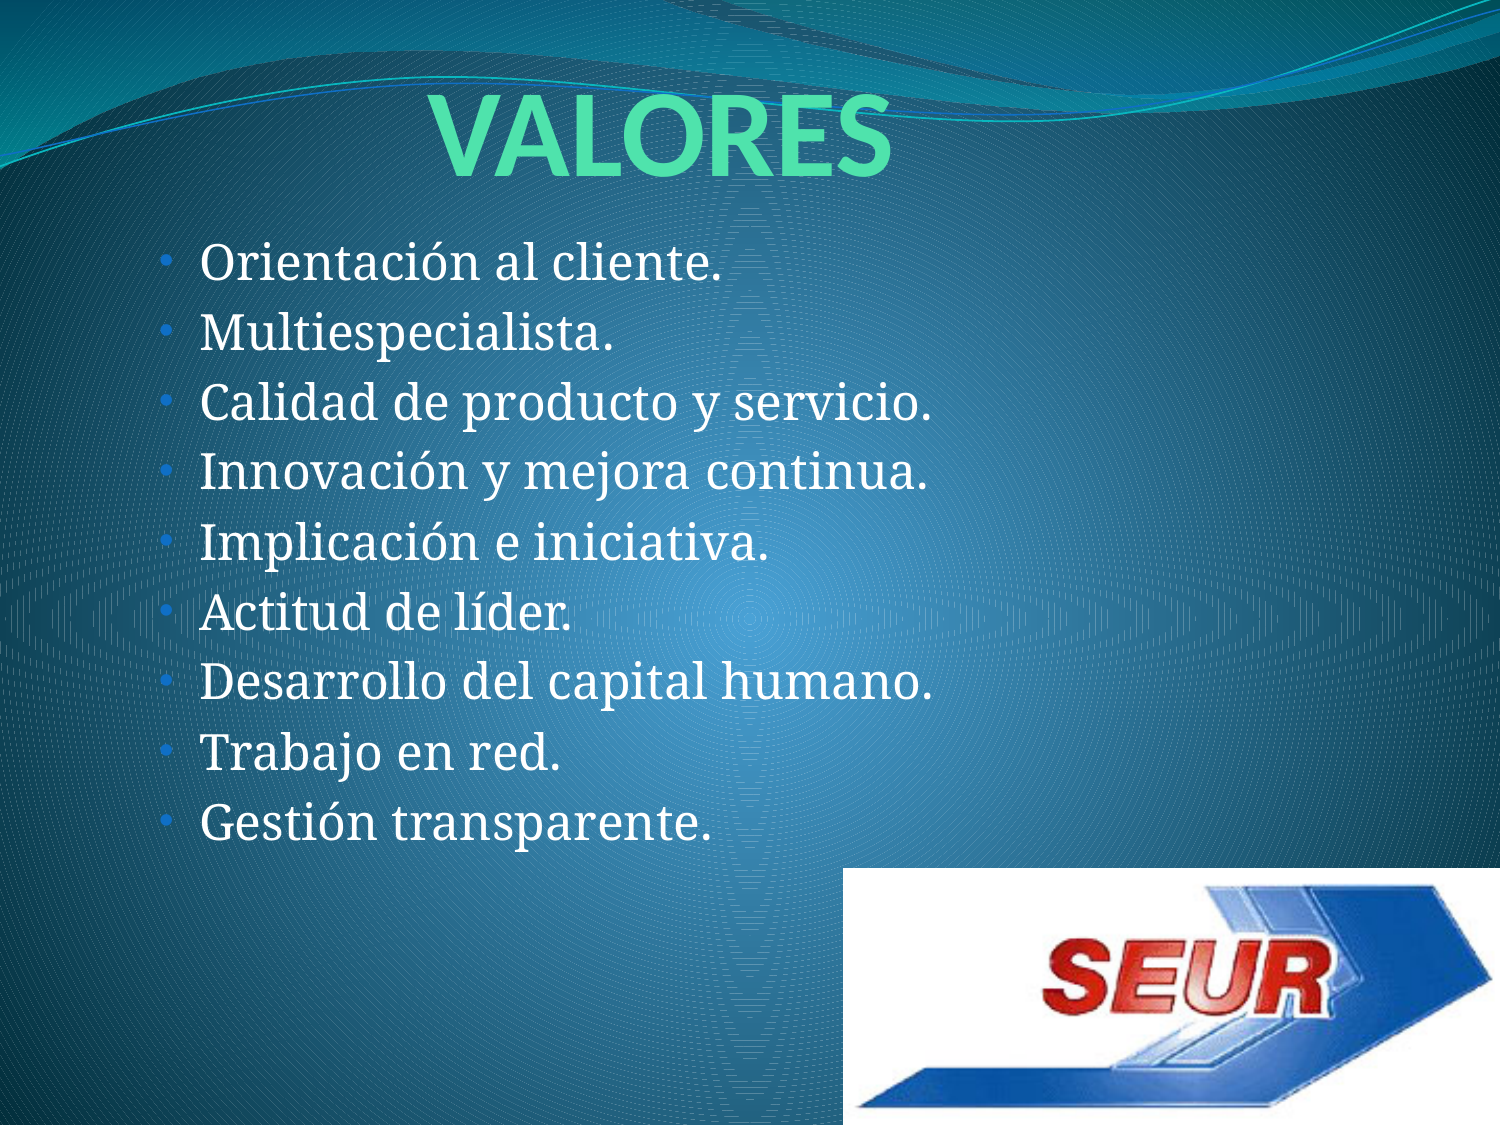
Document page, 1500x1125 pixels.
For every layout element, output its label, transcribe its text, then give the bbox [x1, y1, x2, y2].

title VALORES [23, 128, 1299, 352]
list Orientación al cliente. Multiespecialista. Calidad de producto y servicio. Innovación y mejora continua. Implicación e iniciativa. Actitud de líder. Desarrollo del capital humano. Trabajo en red. Gestión transparente. [86, 222, 1363, 1079]
picture [843, 868, 1500, 1125]
